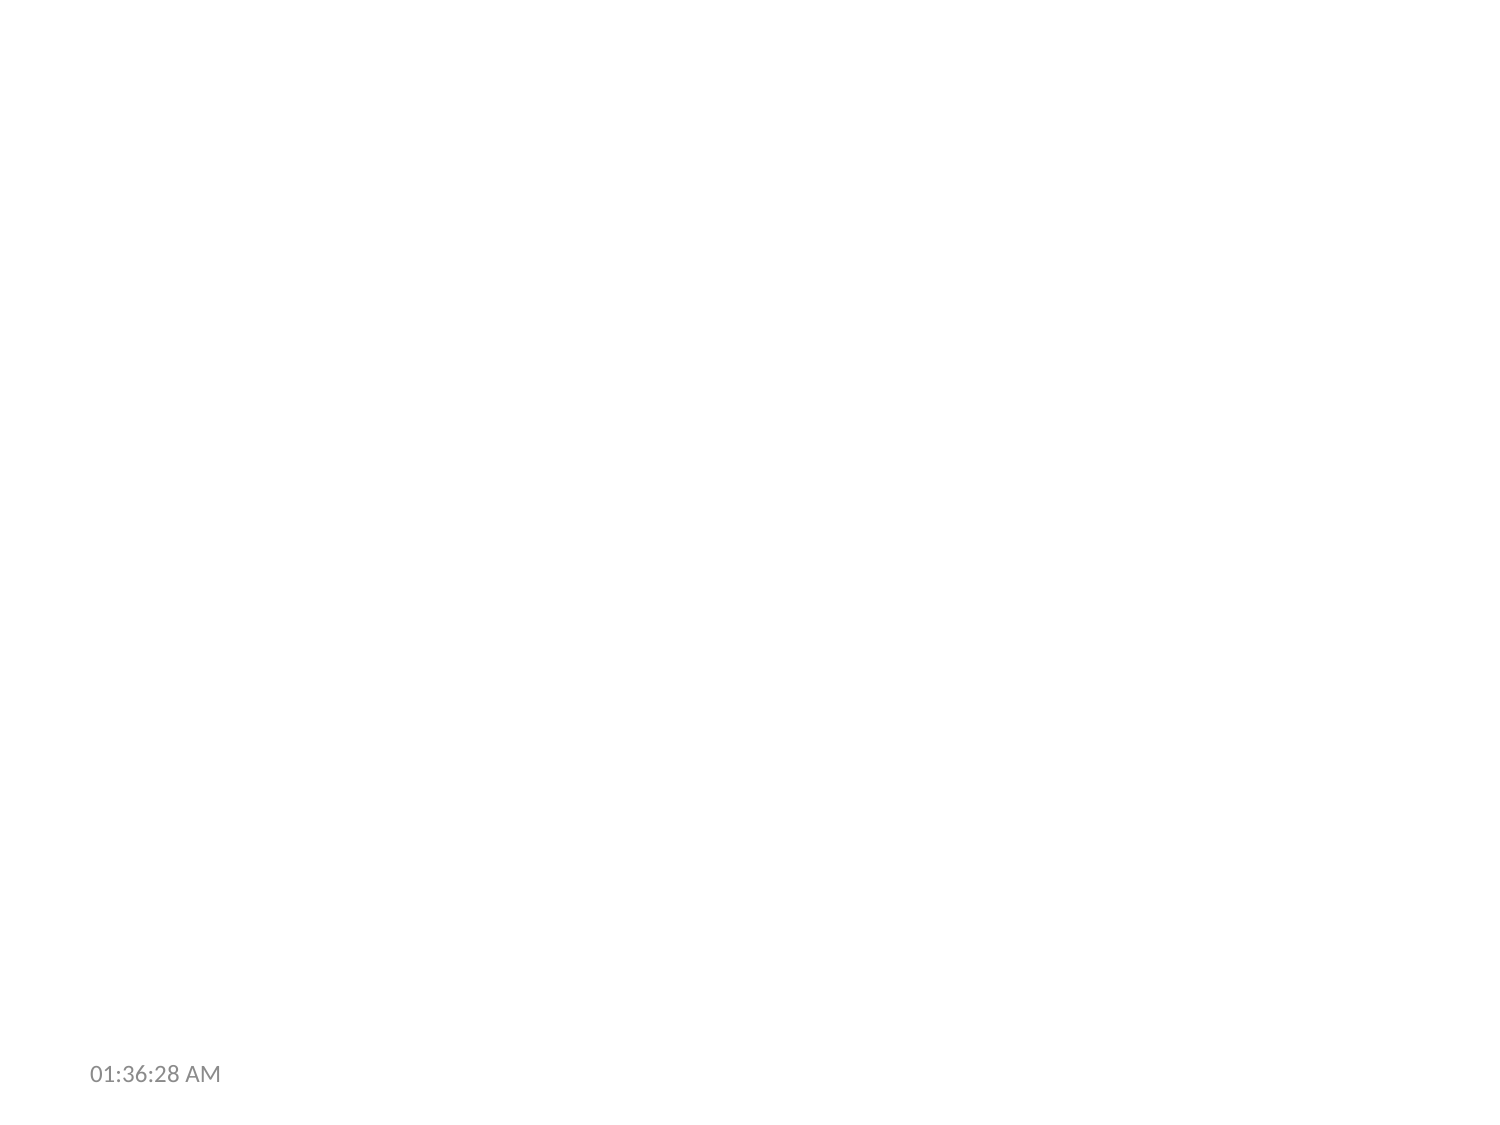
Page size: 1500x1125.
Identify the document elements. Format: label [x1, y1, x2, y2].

slide_number [75, 1042, 425, 1103]
